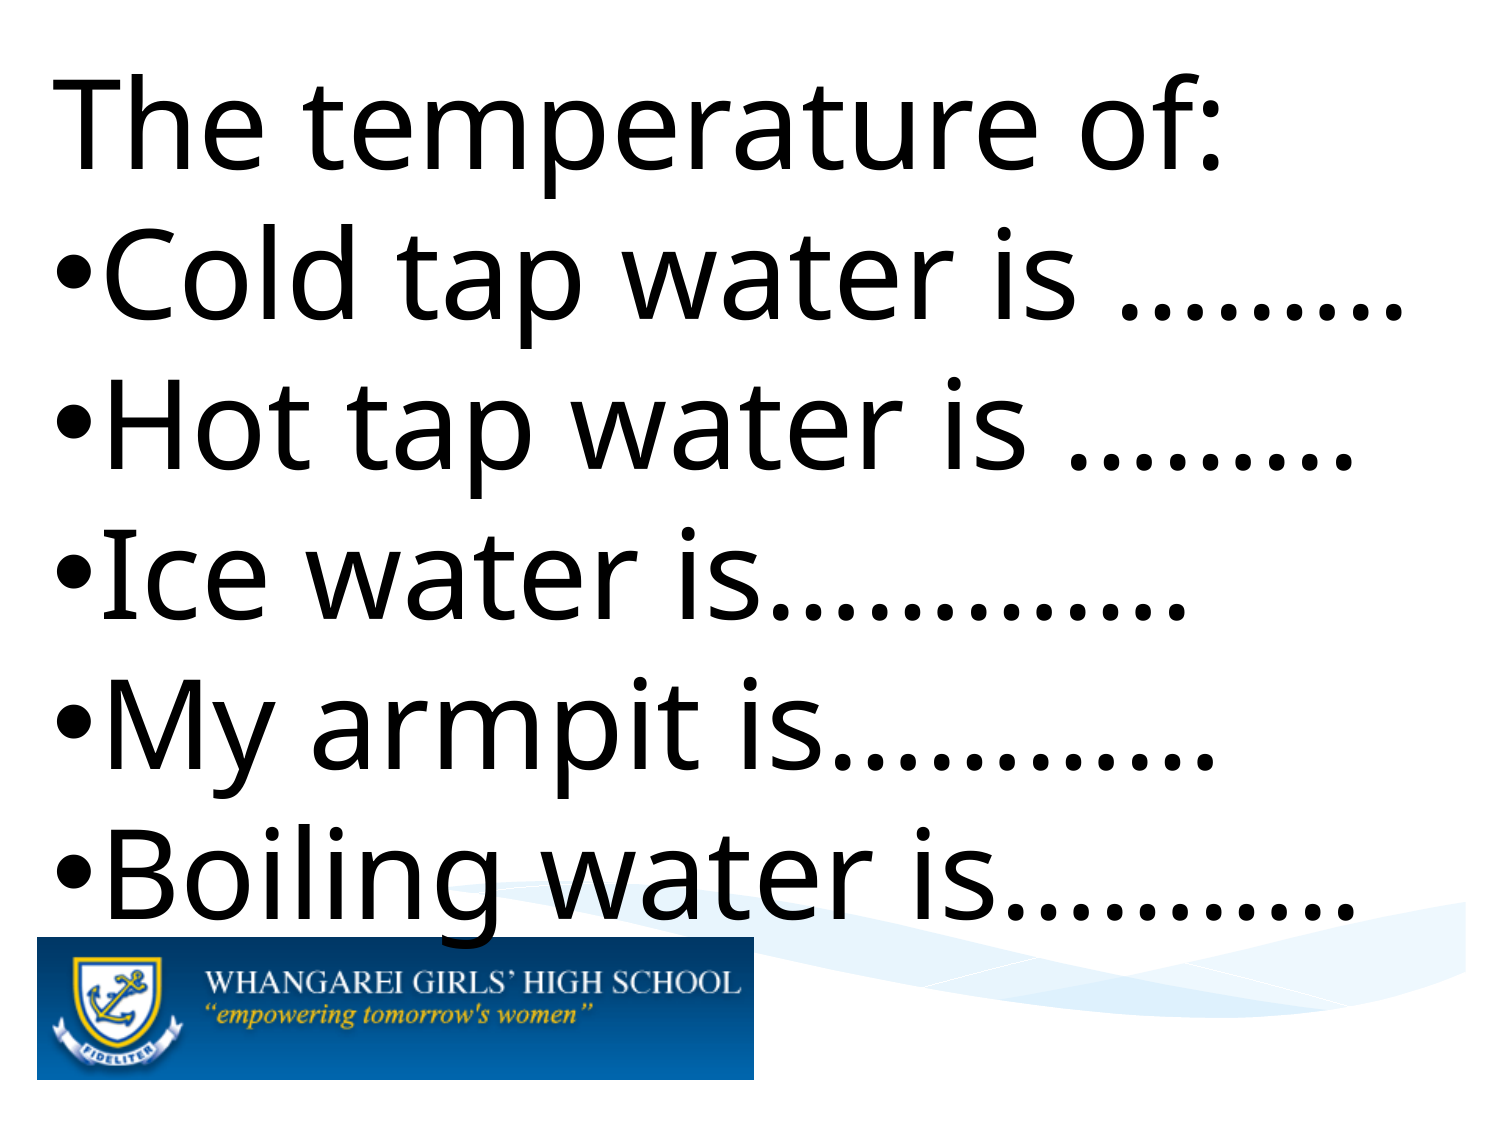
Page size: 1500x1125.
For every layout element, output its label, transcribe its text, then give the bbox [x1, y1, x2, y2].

picture [37, 937, 754, 1080]
text_box The temperature of: Cold tap water is ….….. Hot tap water is ……... Ice water is…………. My armpit is………… Boiling water is……….. [37, 37, 1450, 953]
